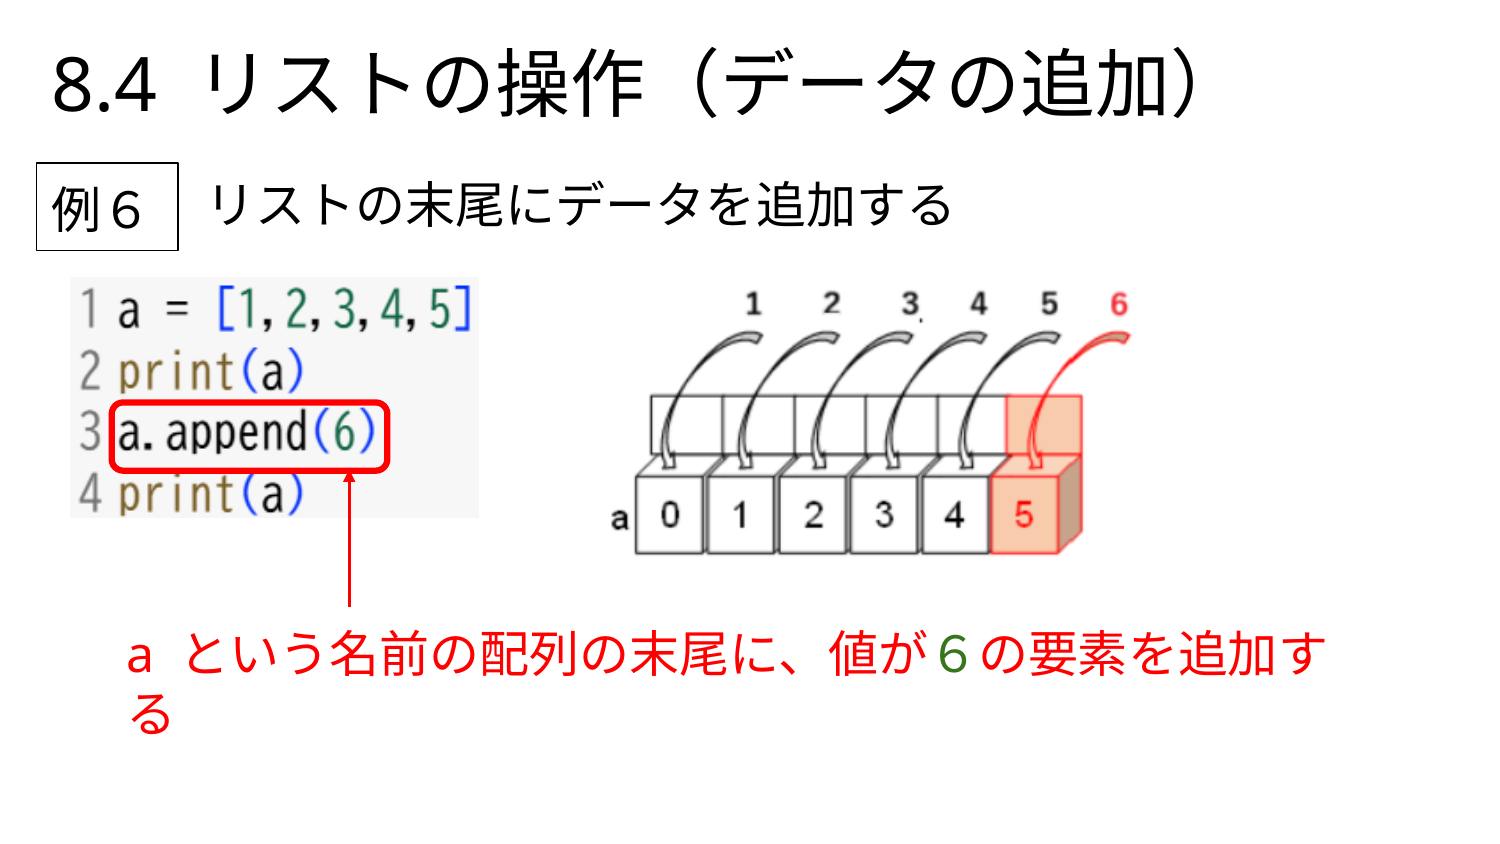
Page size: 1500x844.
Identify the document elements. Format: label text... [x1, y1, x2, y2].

text_box a という名前の配列の末尾に、値が６の要素を追加する [111, 606, 1393, 757]
title 8.4 リストの操作（データの追加） [36, 21, 1435, 131]
picture [70, 277, 479, 519]
picture [604, 277, 1152, 561]
text_box 例６ [36, 163, 179, 251]
text_box リストの末尾にデータを追加する [190, 158, 1251, 249]
